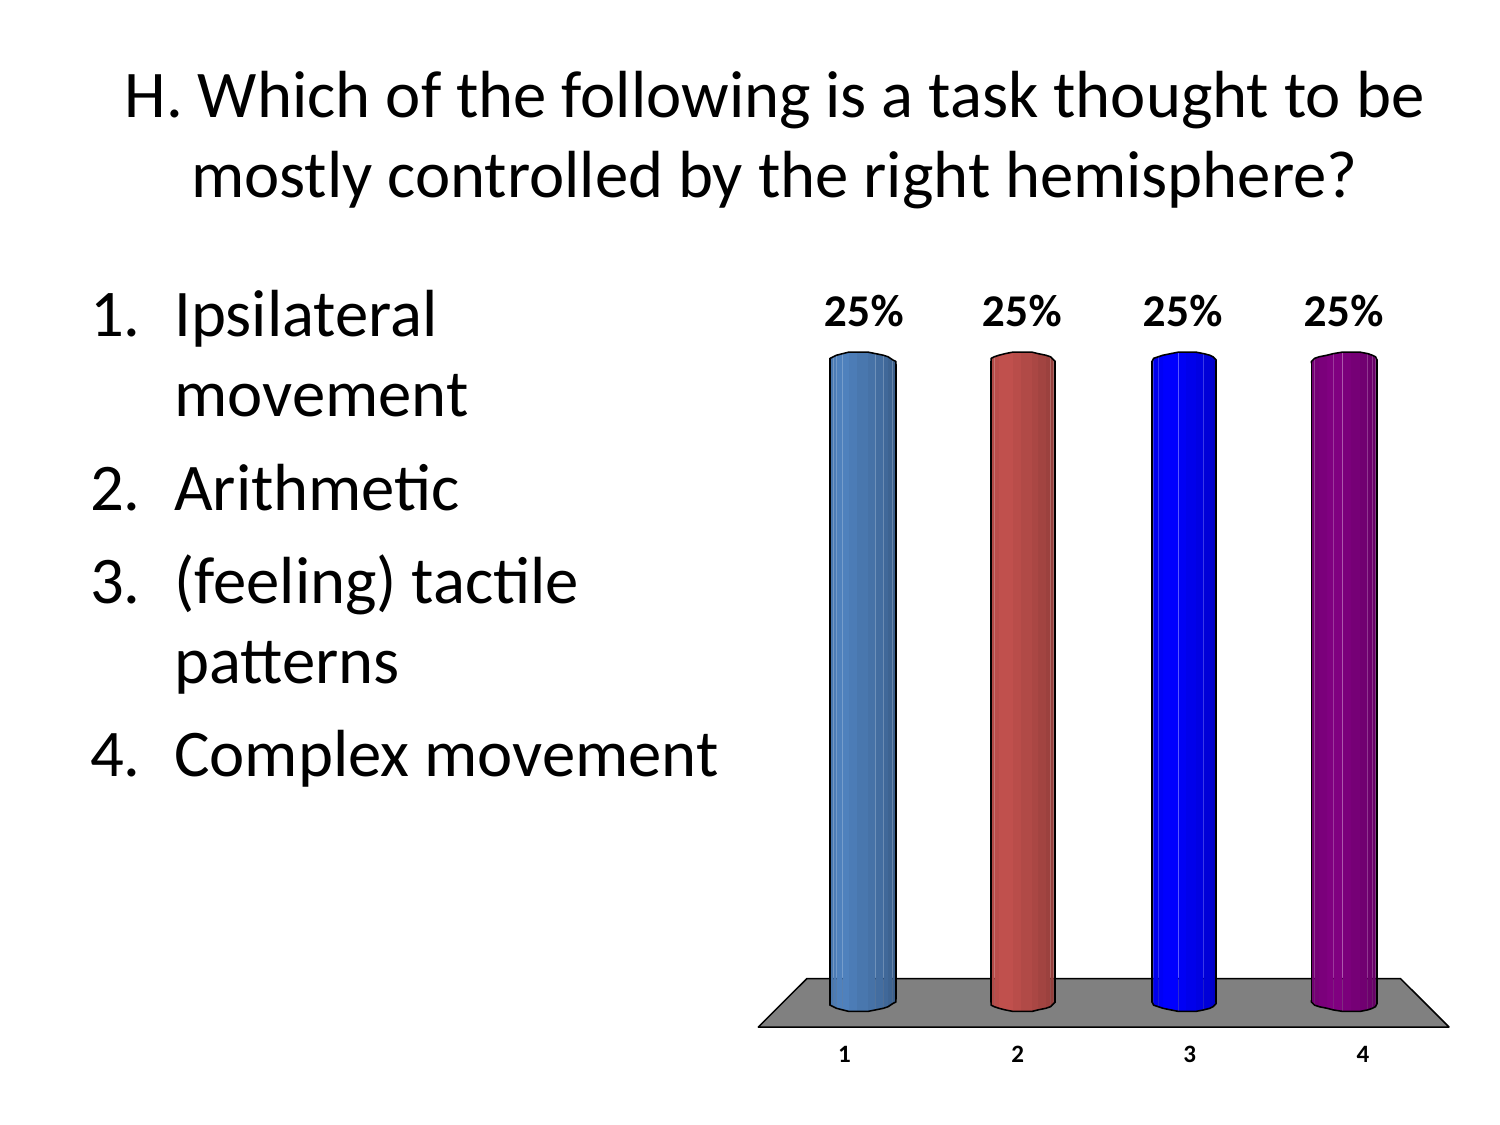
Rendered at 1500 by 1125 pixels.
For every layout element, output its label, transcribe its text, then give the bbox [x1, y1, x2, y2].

title H. Which of the following is a task thought to be mostly controlled by the right hemisphere? [99, 37, 1450, 225]
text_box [739, 270, 1490, 1115]
list Ipsilateral movement Arithmetic (feeling) tactile patterns Complex movement [75, 262, 750, 1005]
